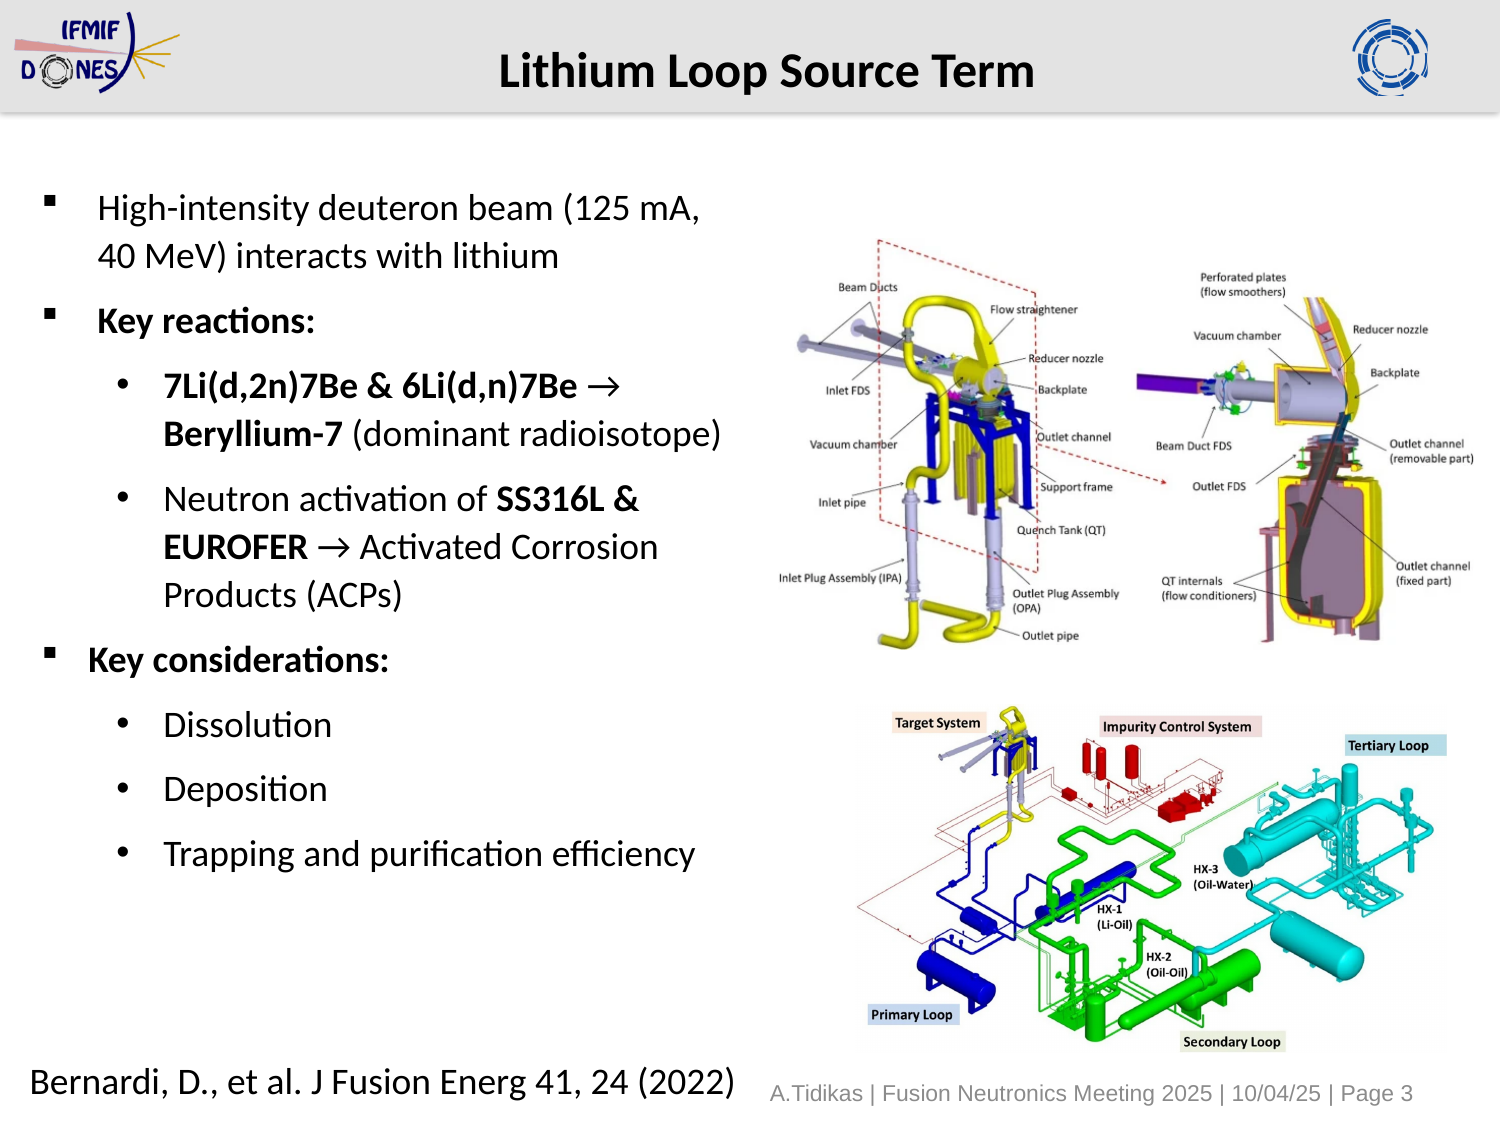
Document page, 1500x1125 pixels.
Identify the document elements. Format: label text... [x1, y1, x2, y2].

picture [777, 238, 1474, 650]
text_box Bernardi, D., et al. J Fusion Energ 41, 24 (2022) [14, 1049, 768, 1110]
picture [5, 7, 180, 102]
text_box High-intensity deuteron beam (125 mA, 40 MeV) interacts with lithium Key reactions: 7Li(d,2n)7Be & 6Li(d,n)7Be → Beryllium-7 (dominant radioisotope) Neutron activation of SS316L & EUROFER → Activated Corrosion Products (ACPs) Key considerations: Dissolution Deposition Trapping and purification efficiency [26, 172, 750, 947]
picture [855, 704, 1447, 1053]
footer A.Tidikas | Fusion Neutronics Meeting 2025 | 10/04/25 | Page 3 [76, 1070, 1429, 1115]
title Lithium Loop Source Term [206, 26, 1329, 102]
